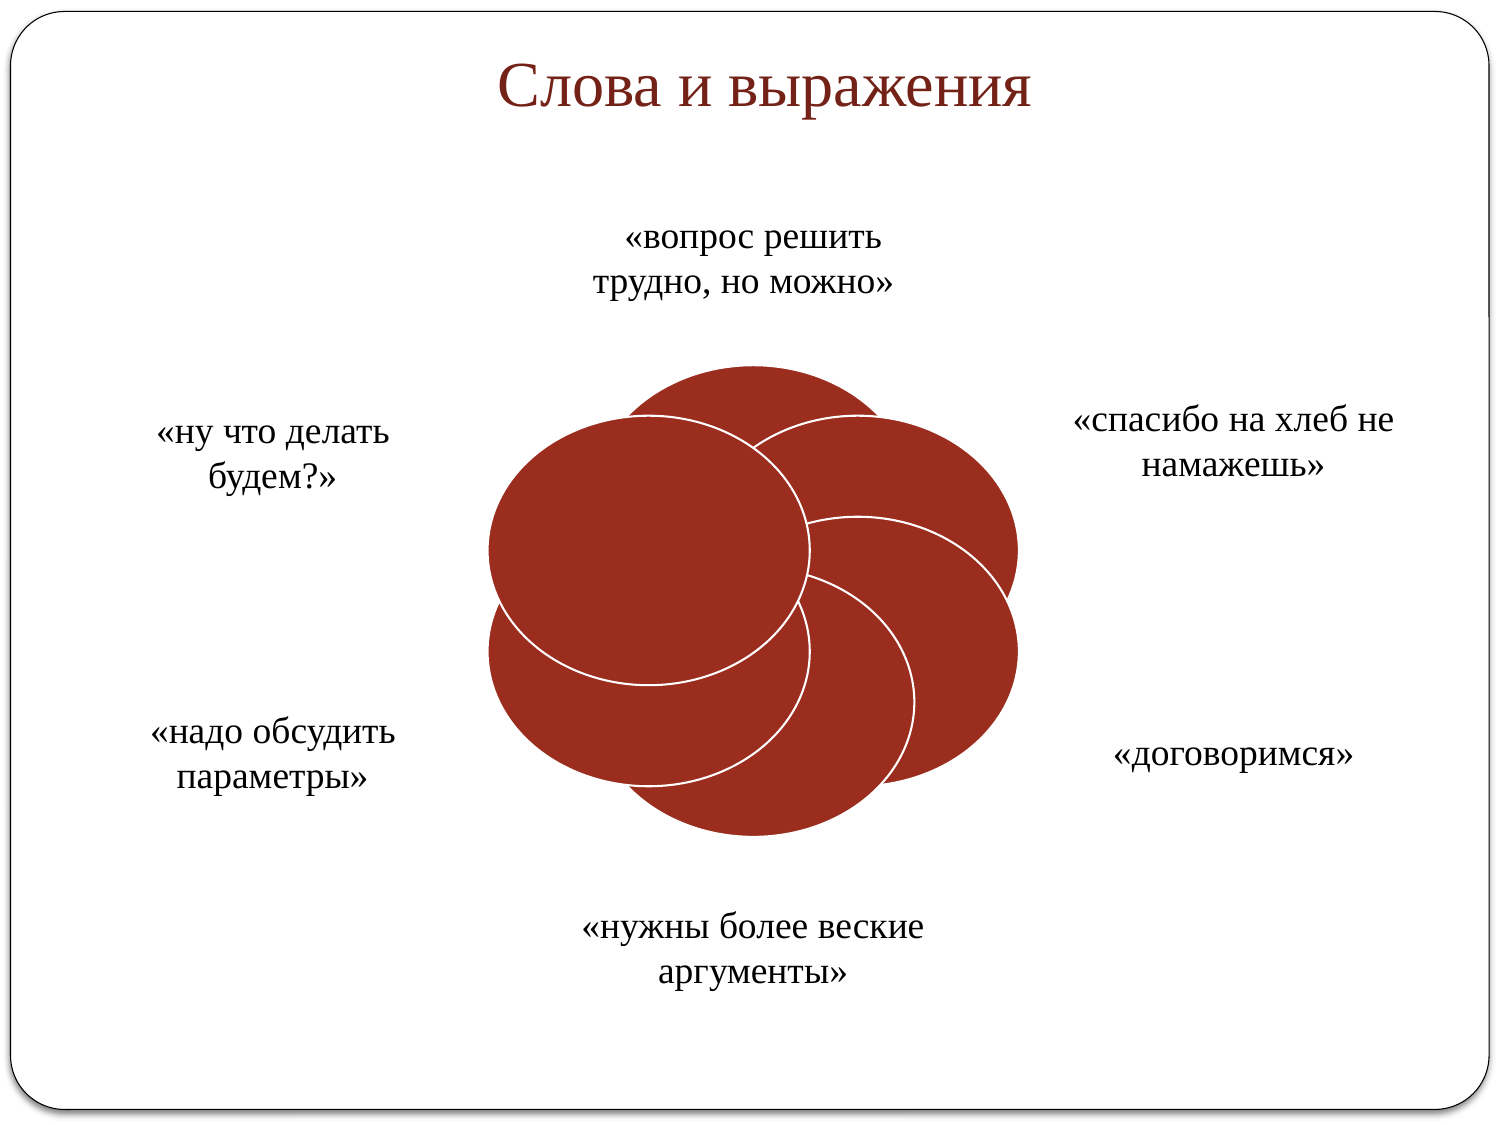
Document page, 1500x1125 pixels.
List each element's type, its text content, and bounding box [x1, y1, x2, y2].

title Слова и выражения [93, 35, 1437, 135]
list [81, 163, 1425, 1039]
